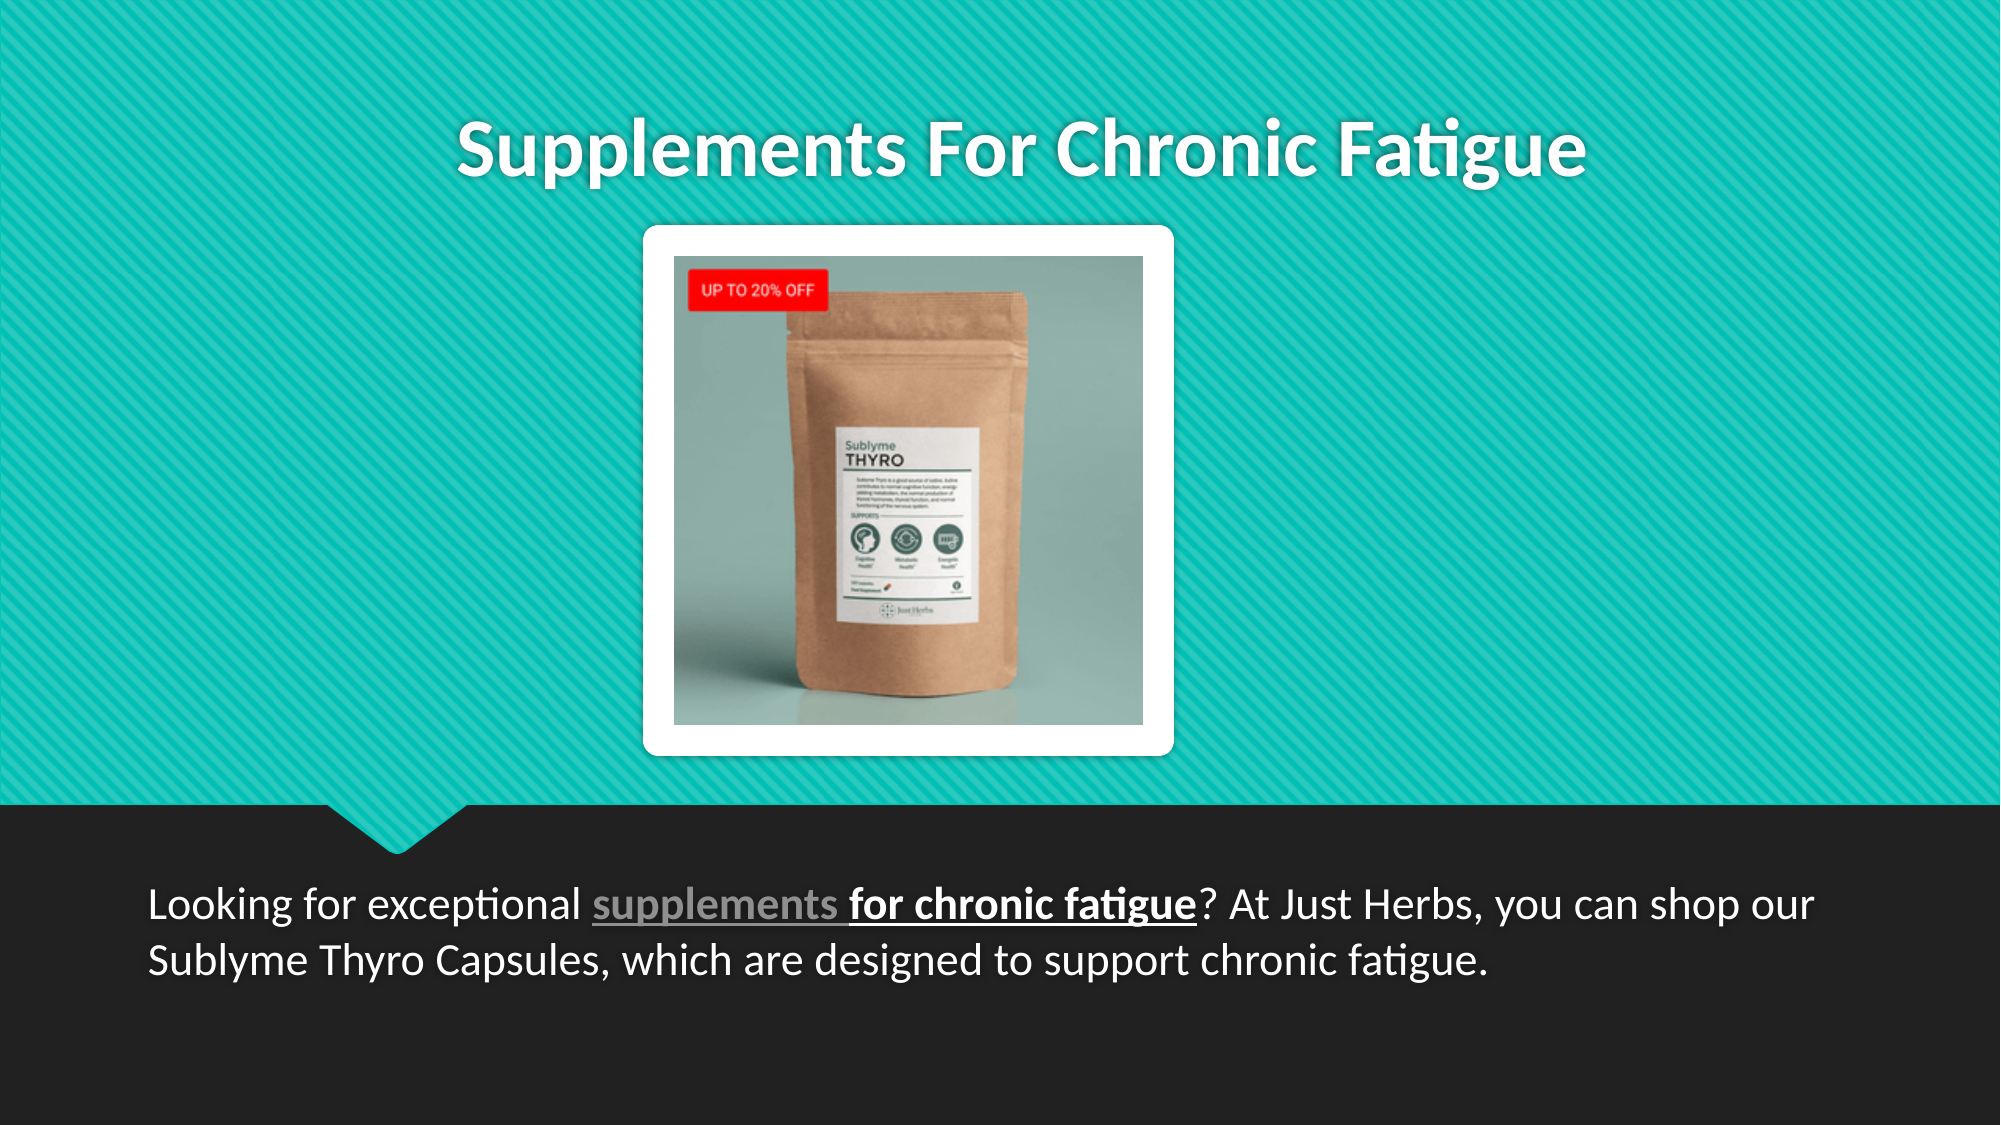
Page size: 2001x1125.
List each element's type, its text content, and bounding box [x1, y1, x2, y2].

subtitle Looking for exceptional supplements for chronic fatigue? At Just Herbs, you can shop our Sublyme Thyro Capsules, which are designed to support chronic fatigue. [132, 866, 1871, 997]
picture [674, 255, 1144, 725]
title Supplements For Chronic Fatigue [351, 0, 1620, 201]
